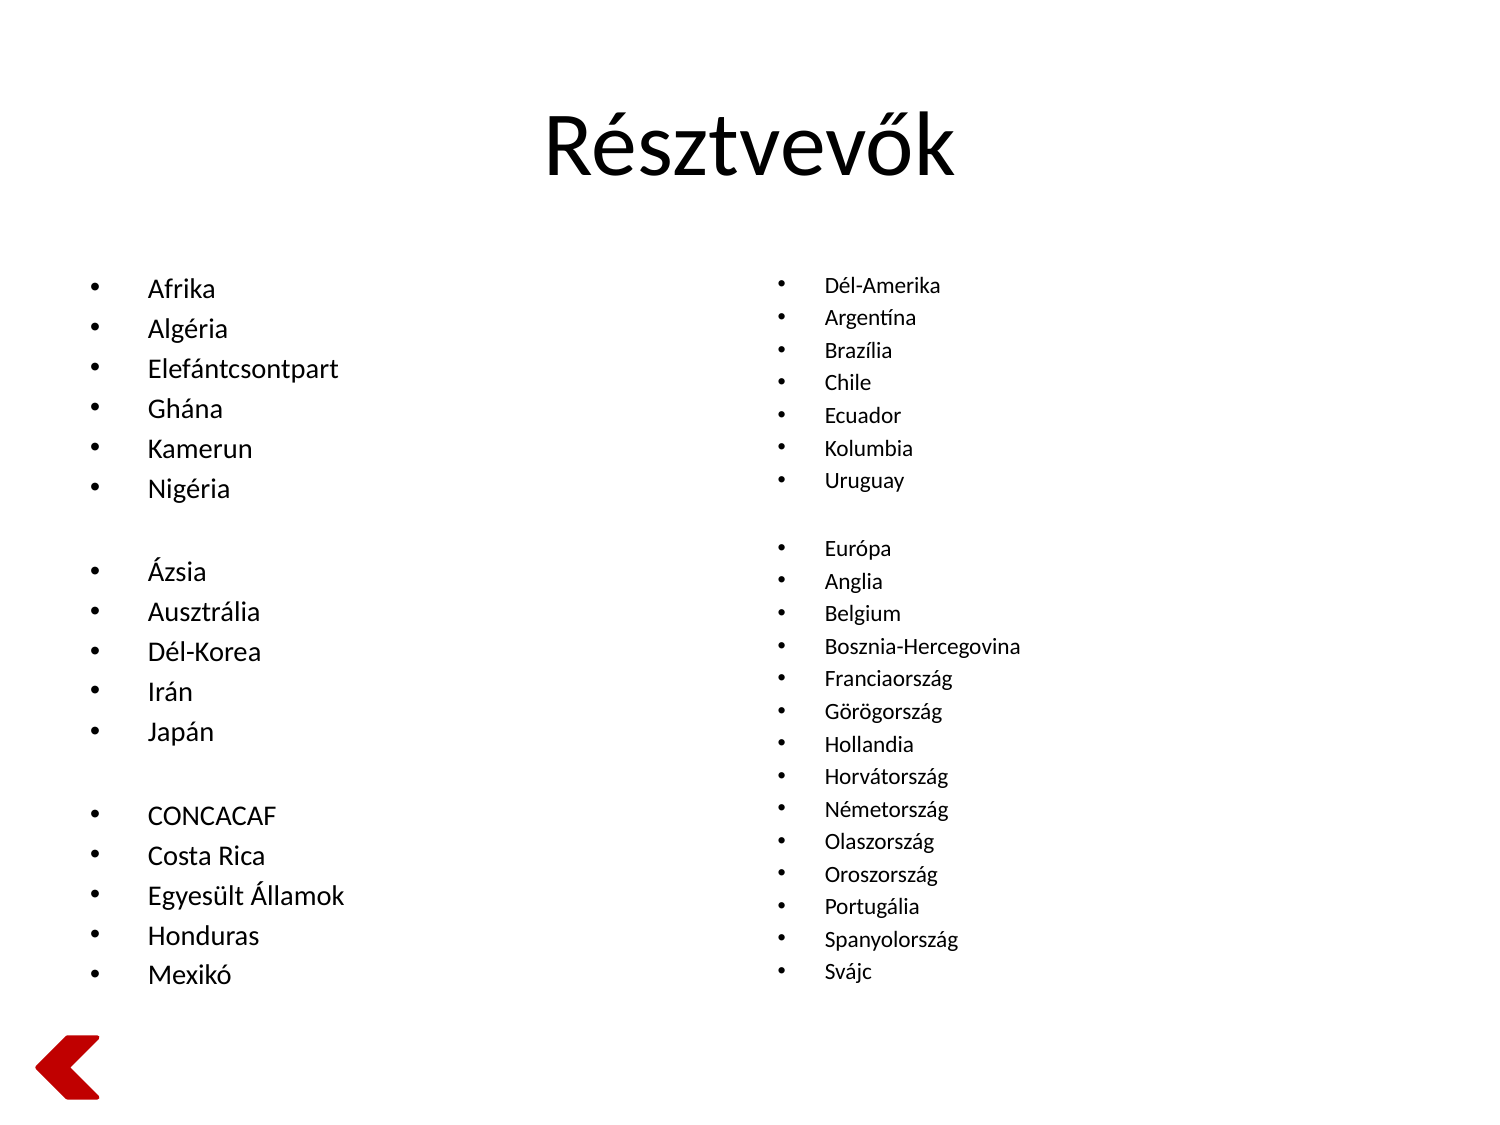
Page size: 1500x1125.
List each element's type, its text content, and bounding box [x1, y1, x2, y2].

list Dél-Amerika Argentína Brazília Chile Ecuador Kolumbia Uruguay Európa Anglia Belgium Bosznia-Hercegovina Franciaország Görögország Hollandia Horvátország Németország Olaszország Oroszország Portugália Spanyolország Svájc [762, 262, 1425, 1005]
title Résztvevők [75, 45, 1425, 233]
text_box [35, 1035, 100, 1100]
list Afrika Algéria Elefántcsontpart Ghána Kamerun Nigéria Ázsia Ausztrália Dél-Korea Irán Japán CONCACAF Costa Rica Egyesült Államok Honduras Mexikó [75, 262, 738, 1005]
